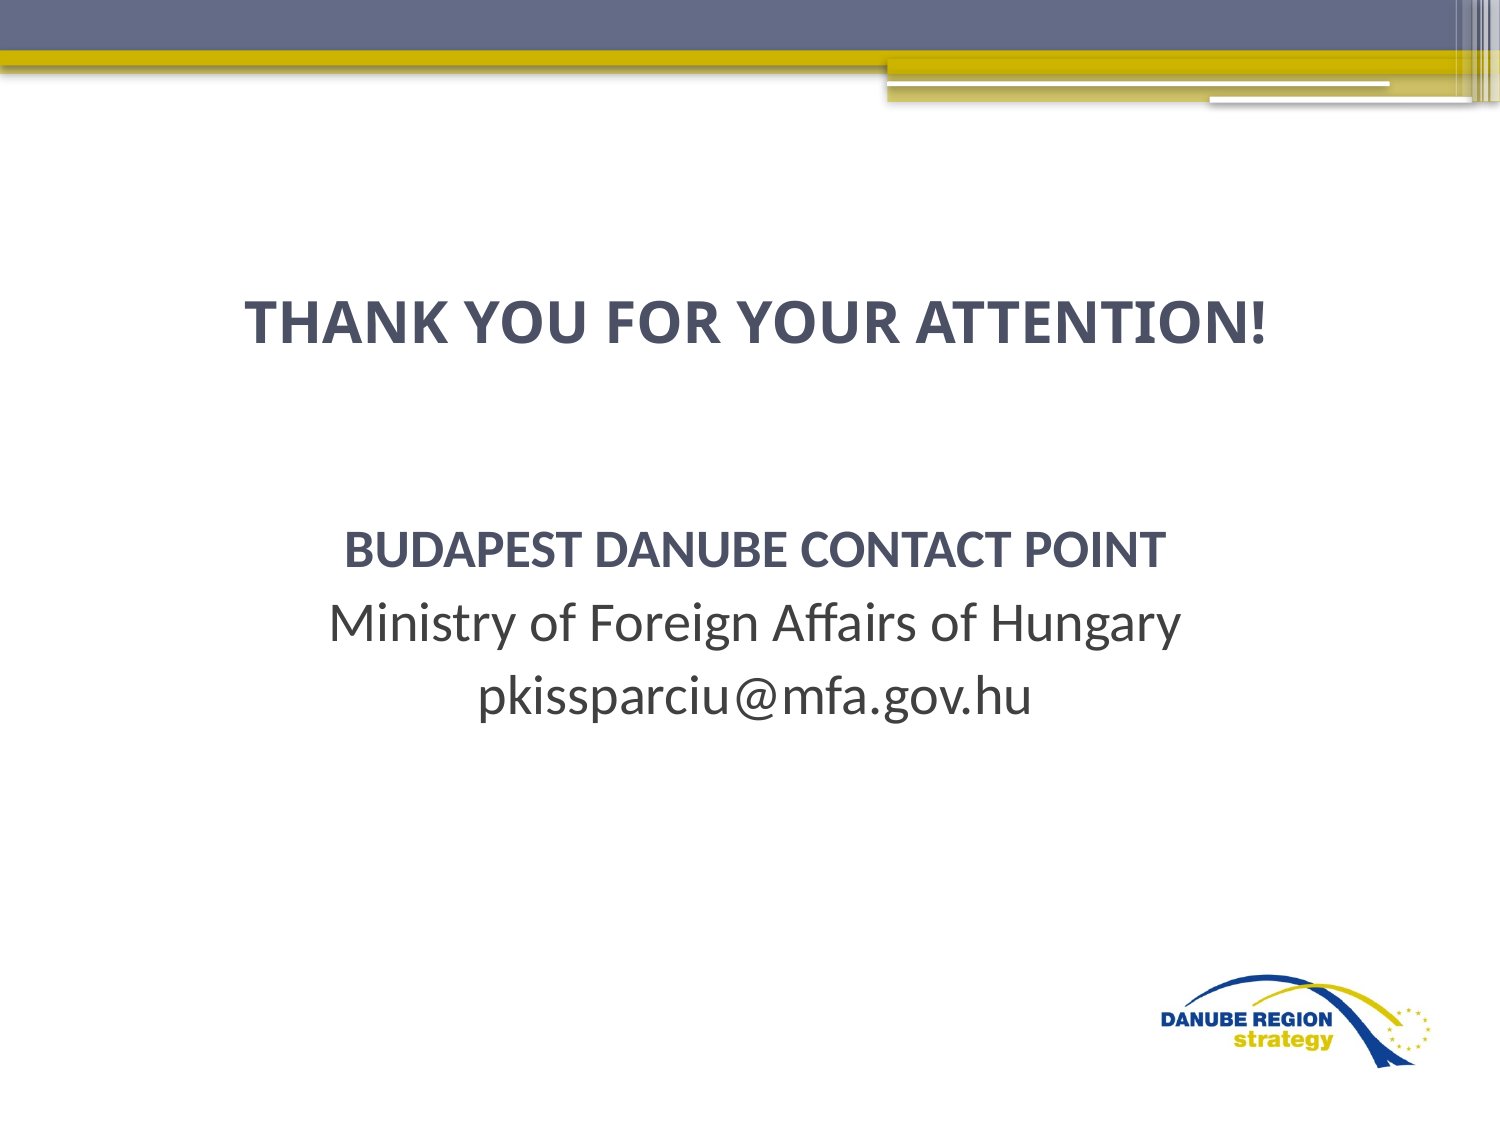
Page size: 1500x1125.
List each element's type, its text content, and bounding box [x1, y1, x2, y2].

picture [1148, 960, 1444, 1082]
list THANK YOU FOR YOUR ATTENTION! BUDAPEST DANUBE CONTACT POINT Ministry of Foreign Affairs of Hungary pkissparciu@mfa.gov.hu [74, 125, 1419, 1051]
